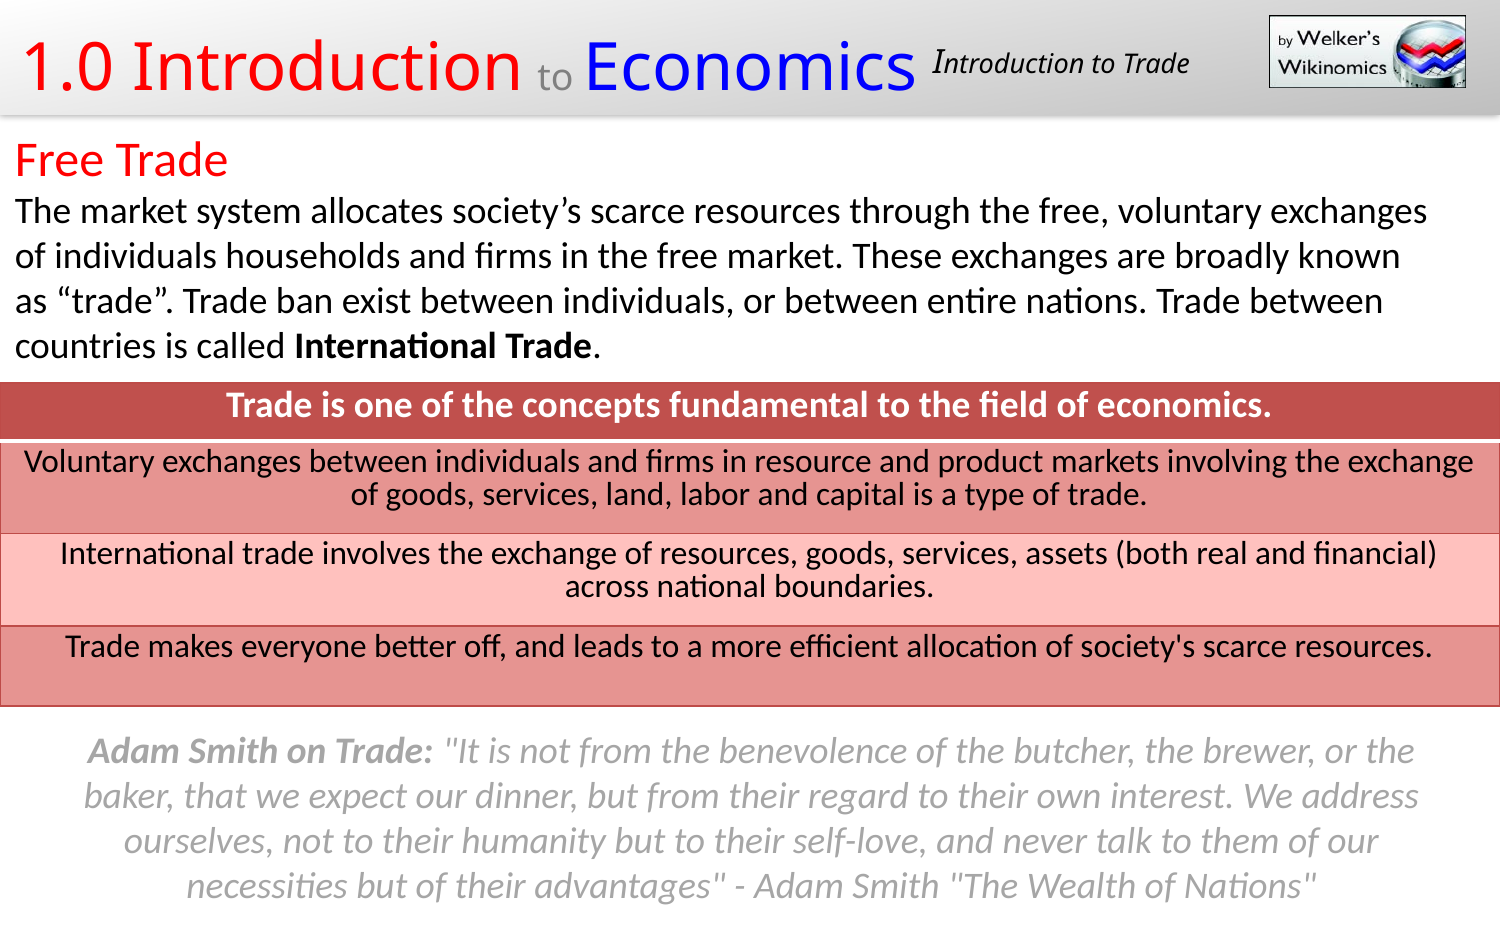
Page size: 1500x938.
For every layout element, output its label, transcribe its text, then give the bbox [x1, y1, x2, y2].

table_cell International trade involves the exchange of resources, goods, services, assets (both real and financial) across national boundaries. [1, 534, 1499, 625]
table_cell Trade makes everyone better off, and leads to a more efficient allocation of society's scarce resources. [1, 627, 1499, 705]
table_cell Voluntary exchanges between individuals and firms in resource and product markets involving the exchange of goods, services, land, labor and capital is a type of trade. [1, 443, 1499, 533]
table_header Trade is one of the concepts fundamental to the field of economics. [1, 384, 1499, 439]
text_box Adam Smith on Trade: "It is not from the benevolence of the butcher, the brewer, or the baker, that we expect our dinner, but from their regard to their own interest. We address ourselves, not to their humanity but to their self-love, and never talk to them of our necessities but of their advantages" - Adam Smith "The Wealth of Nations" [24, 718, 1480, 914]
text_box Free Trade The market system allocates society’s scarce resources through the free, voluntary exchanges of individuals households and firms in the free market. These exchanges are broadly known as “trade”. Trade ban exist between individuals, or between entire nations. Trade between countries is called International Trade. [0, 118, 1450, 382]
picture [1269, 15, 1466, 88]
text_box Introduction to Trade [735, 32, 1388, 88]
